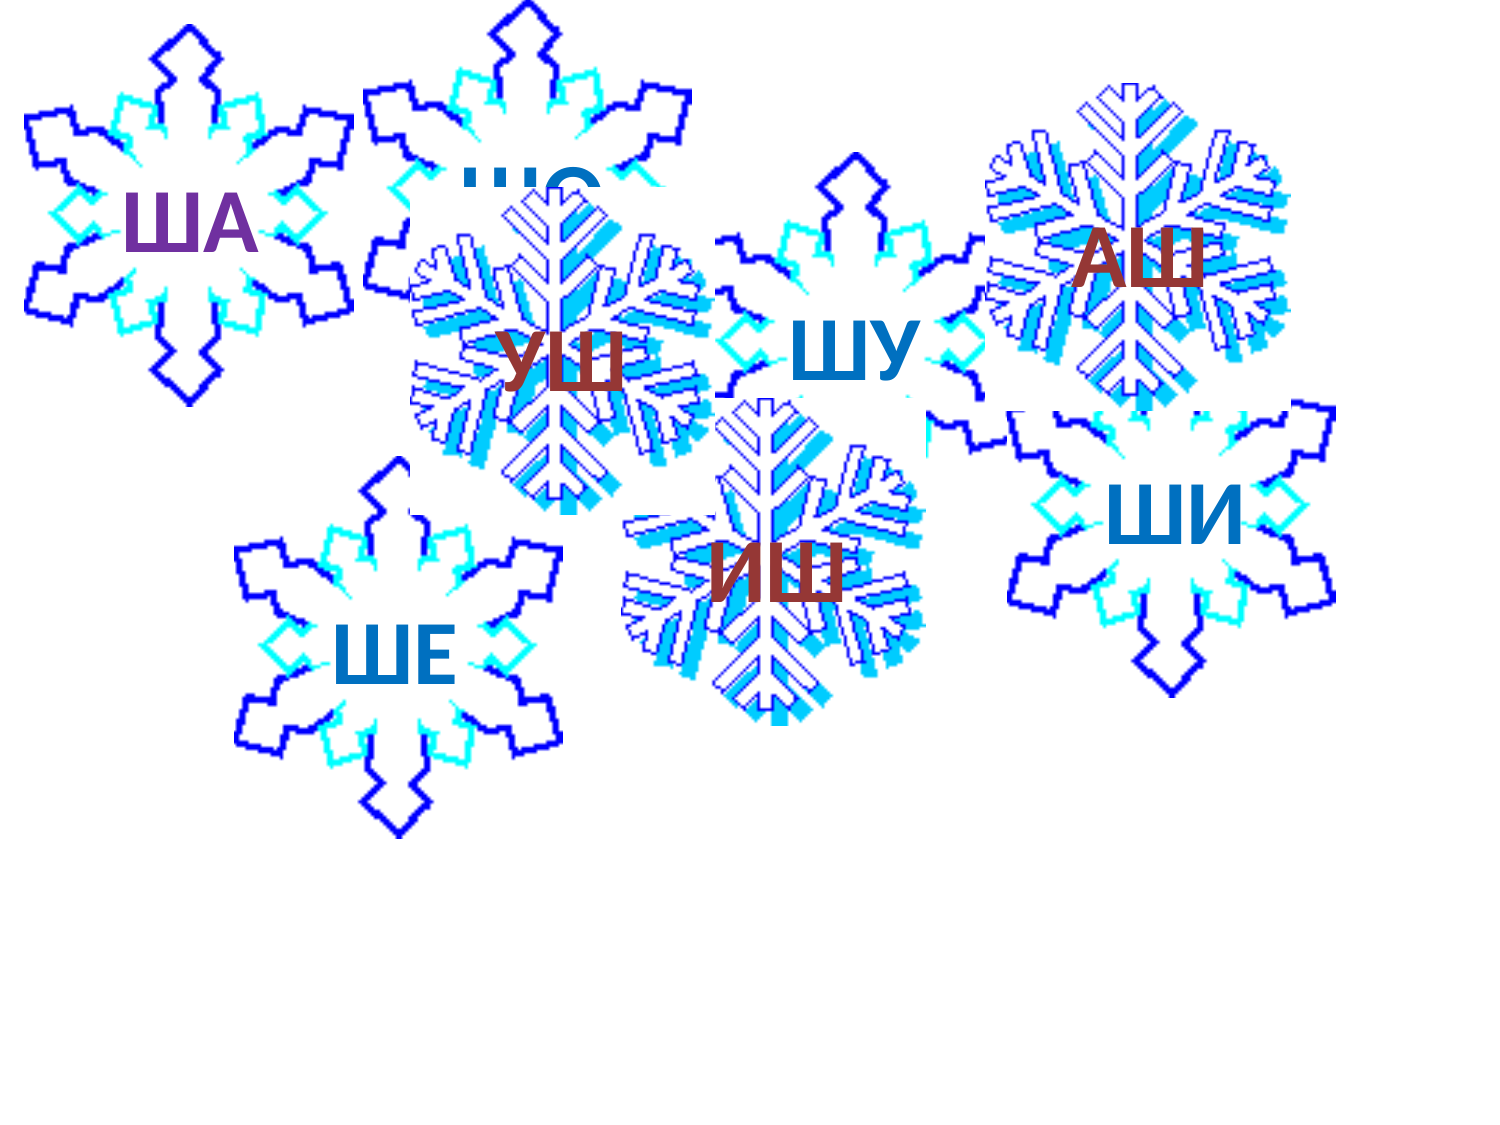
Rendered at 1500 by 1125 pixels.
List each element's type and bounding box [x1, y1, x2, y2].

text_box [362, 0, 692, 382]
text_box [691, 152, 1002, 534]
text_box [409, 187, 716, 515]
text_box [234, 456, 563, 839]
text_box [985, 83, 1291, 411]
text_box [620, 398, 926, 726]
text_box [1007, 316, 1337, 698]
text_box [24, 24, 354, 407]
